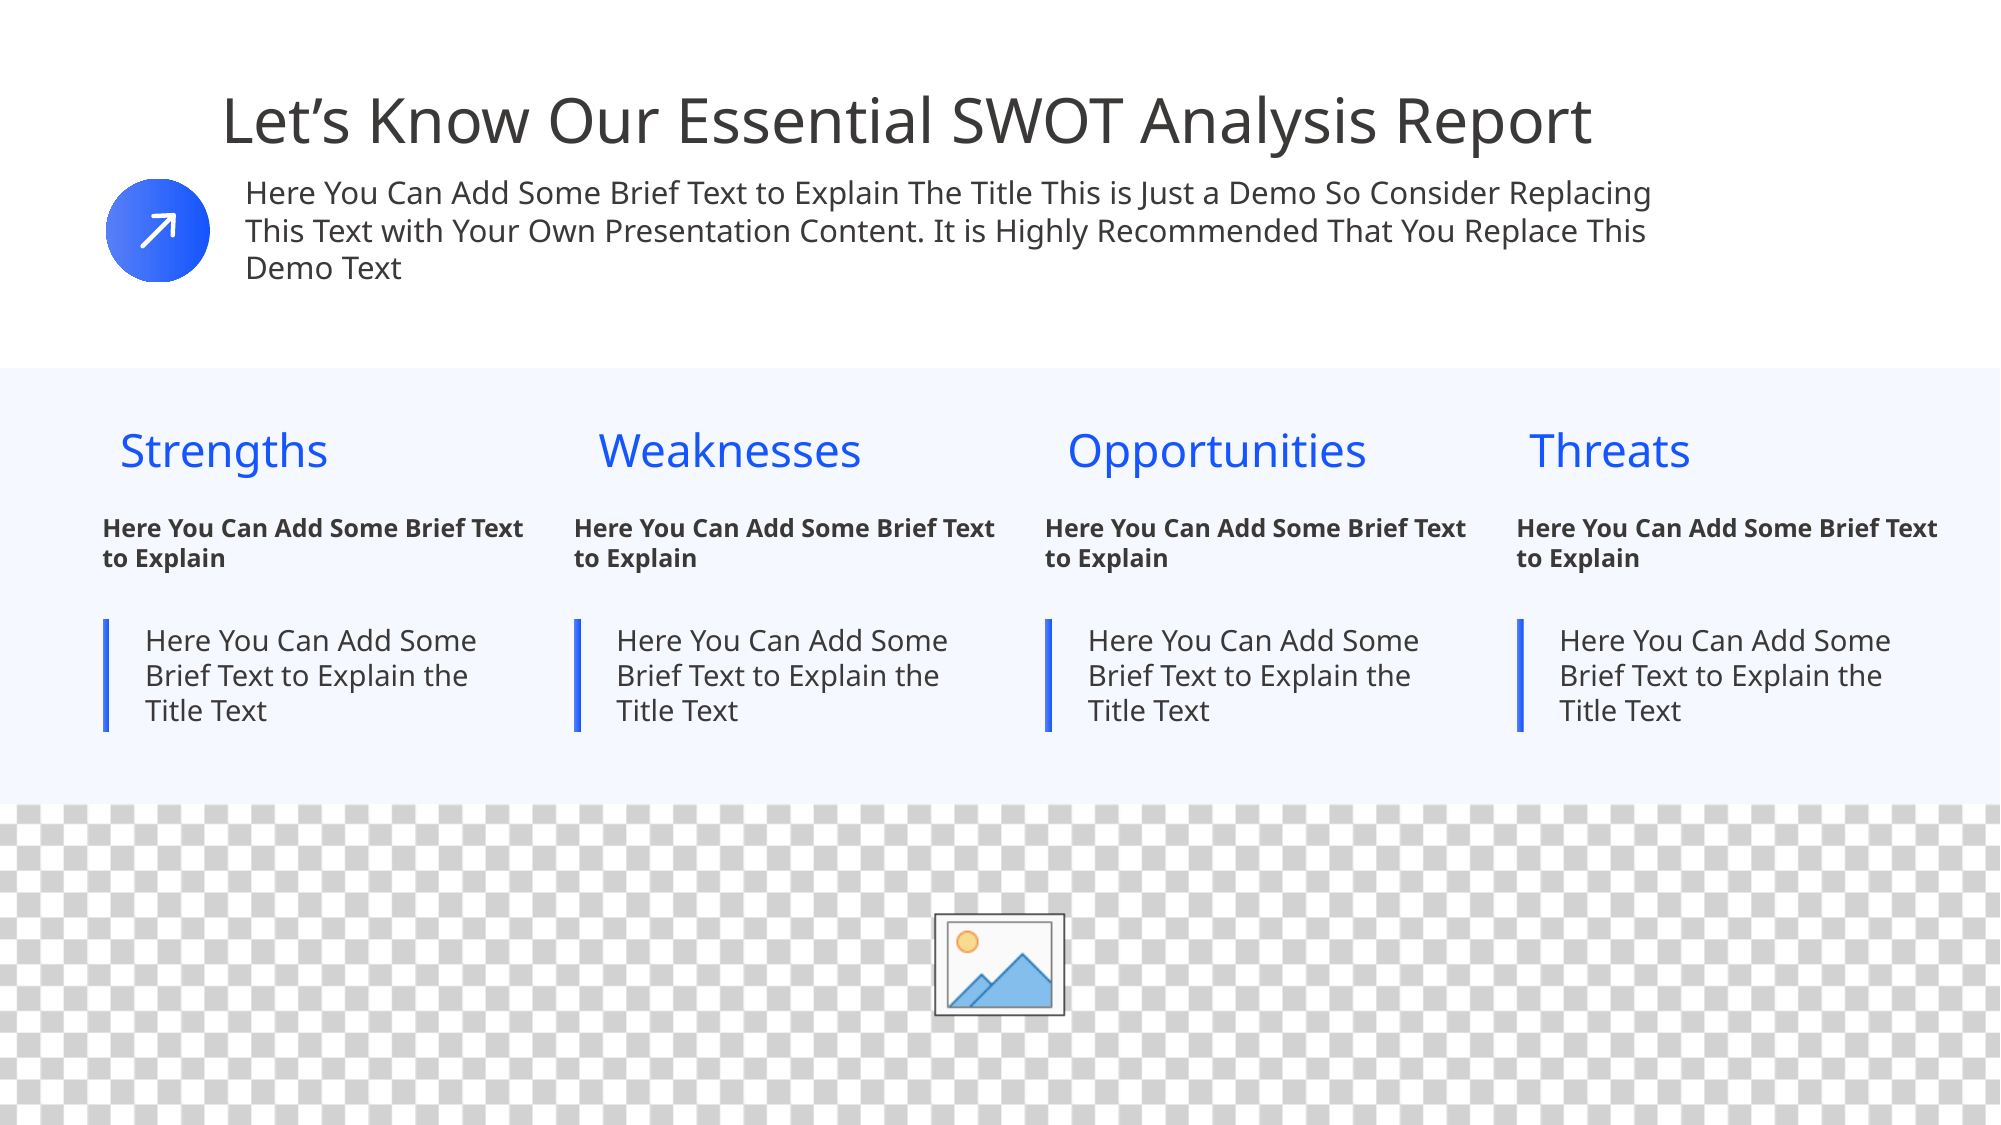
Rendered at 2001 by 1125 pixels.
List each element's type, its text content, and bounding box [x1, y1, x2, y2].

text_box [106, 178, 210, 283]
picture [0, 804, 2000, 1125]
text_box Here You Can Add Some Brief Text to Explain The Title This is Just a Demo So Consider Replacing This Text with Your Own Presentation Content. It is Highly Recommended That You Replace This Demo Text [230, 166, 1732, 294]
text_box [87, 413, 549, 736]
text_box [0, 367, 2000, 804]
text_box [1501, 413, 1963, 736]
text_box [558, 413, 1021, 736]
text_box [1030, 413, 1492, 736]
text_box Let’s Know Our Essential SWOT Analysis Report [206, 73, 1610, 164]
